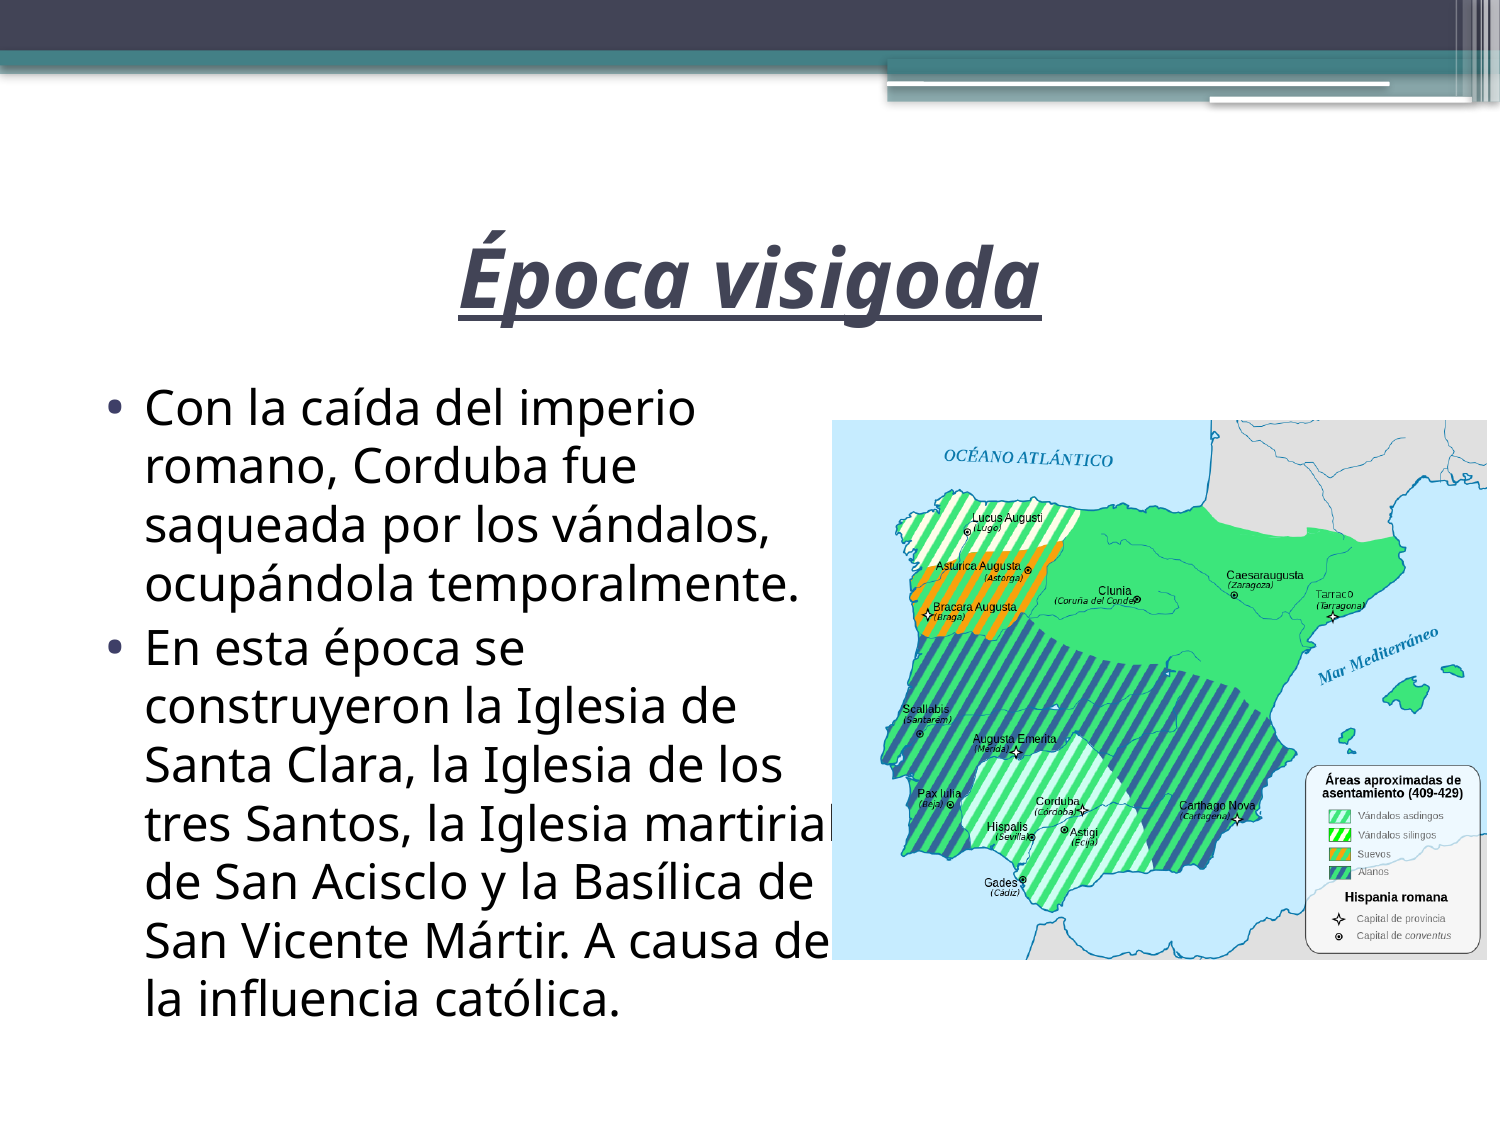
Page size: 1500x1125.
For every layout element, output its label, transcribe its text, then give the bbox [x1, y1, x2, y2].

title Época visigoda [75, 187, 1425, 363]
list Con la caída del imperio romano, Corduba fue saqueada por los vándalos, ocupándola temporalmente. En esta época se construyeron la Iglesia de Santa Clara, la Iglesia de los tres Santos, la Iglesia martirial de San Acisclo y la Basílica de San Vicente Mártir. A causa de la influencia católica. [75, 368, 857, 1079]
picture [832, 420, 1487, 960]
